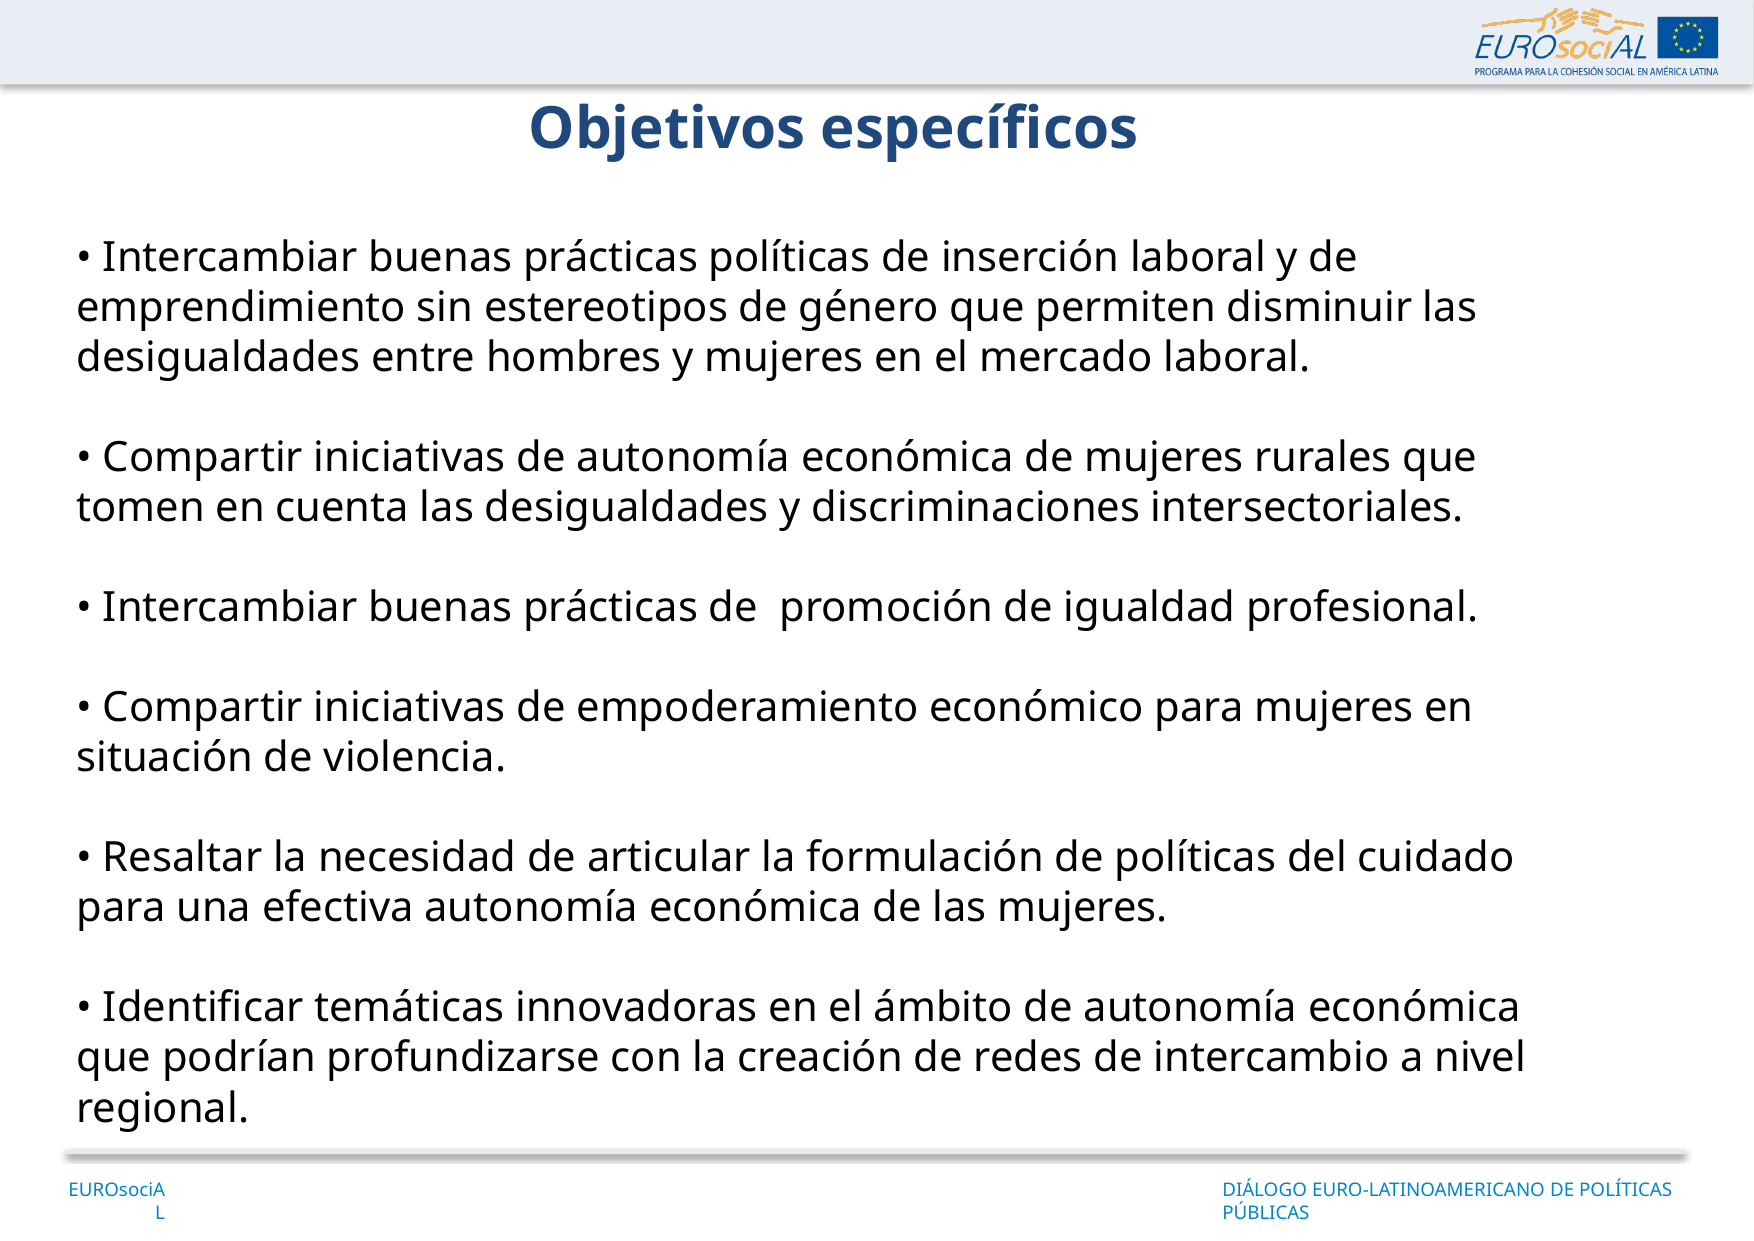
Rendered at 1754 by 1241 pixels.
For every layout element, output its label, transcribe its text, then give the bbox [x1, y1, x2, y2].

picture [1249, 1208, 1254, 1217]
text_box Objetivos específicos • Intercambiar buenas prácticas políticas de inserción laboral y de emprendimiento sin estereotipos de género que permiten disminuir las desigualdades entre hombres y mujeres en el mercado laboral. • Compartir iniciativas de autonomía económica de mujeres rurales que tomen en cuenta las desigualdades y discriminaciones intersectoriales. • Intercambiar buenas prácticas de promoción de igualdad profesional. • Compartir iniciativas de empoderamiento económico para mujeres en situación de violencia. • Resaltar la necesidad de articular la formulación de políticas del cuidado para una efectiva autonomía económica de las mujeres. • Identificar temáticas innovadoras en el ámbito de autonomía económica que podrían profundizarse con la creación de redes de intercambio a nivel regional. [61, 82, 1621, 1188]
picture [1467, 0, 1728, 85]
